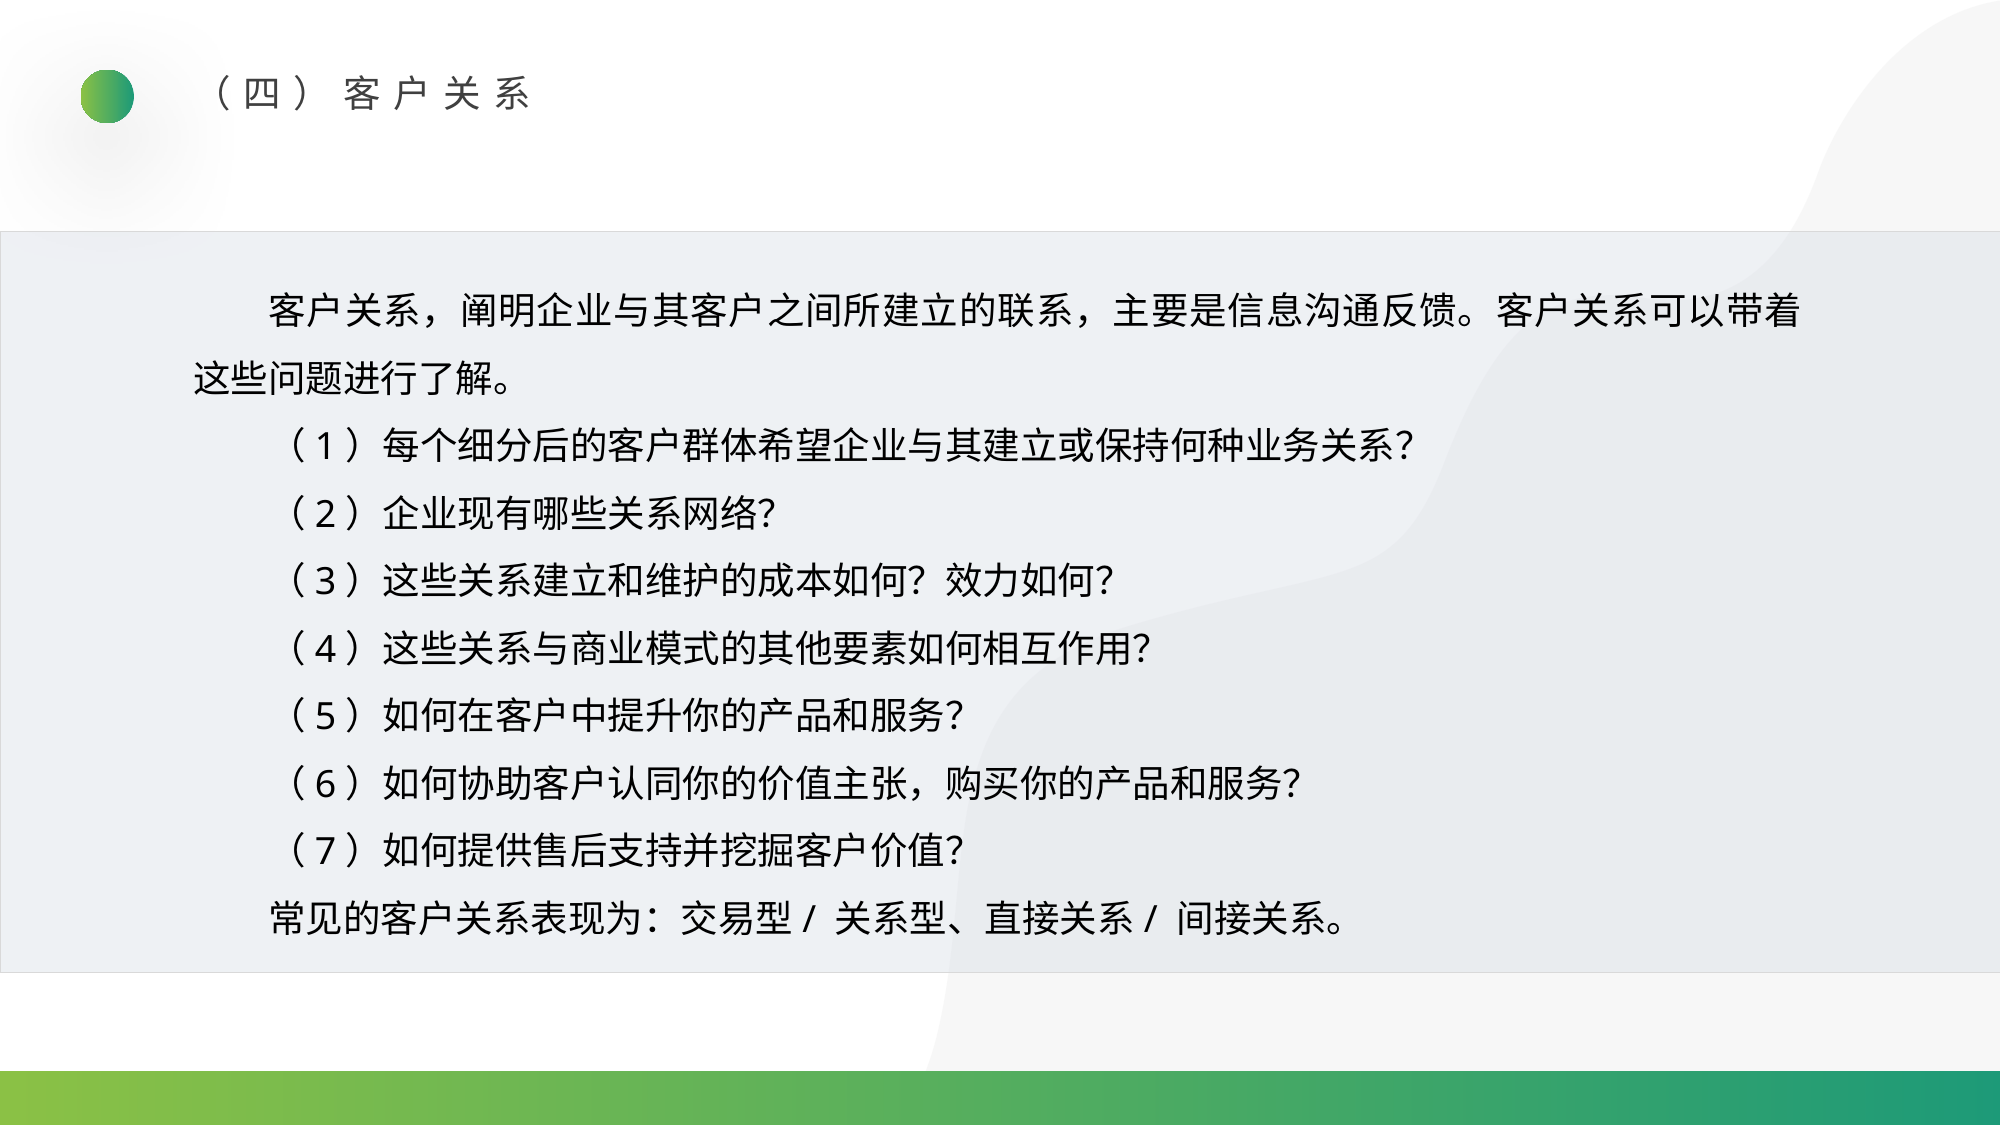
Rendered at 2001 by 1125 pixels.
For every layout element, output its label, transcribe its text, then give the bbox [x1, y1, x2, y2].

text_box [0, 231, 2000, 973]
text_box 客户关系，阐明企业与其客户之间所建立的联系，主要是信息沟通反馈。客户关系可以带着这些问题进行了解。 （1）每个细分后的客户群体希望企业与其建立或保持何种业务关系？ （2）企业现有哪些关系网络？ （3）这些关系建立和维护的成本如何？效力如何？ （4）这些关系与商业模式的其他要素如何相互作用？ （5）如何在客户中提升你的产品和服务？ （6）如何协助客户认同你的价值主张，购买你的产品和服务？ （7）如何提供售后支持并挖掘客户价值？ 常见的客户关系表现为：交易型/ 关系型、直接关系/ 间接关系。 [178, 257, 1817, 947]
text_box （四）客户关系 [178, 62, 905, 123]
